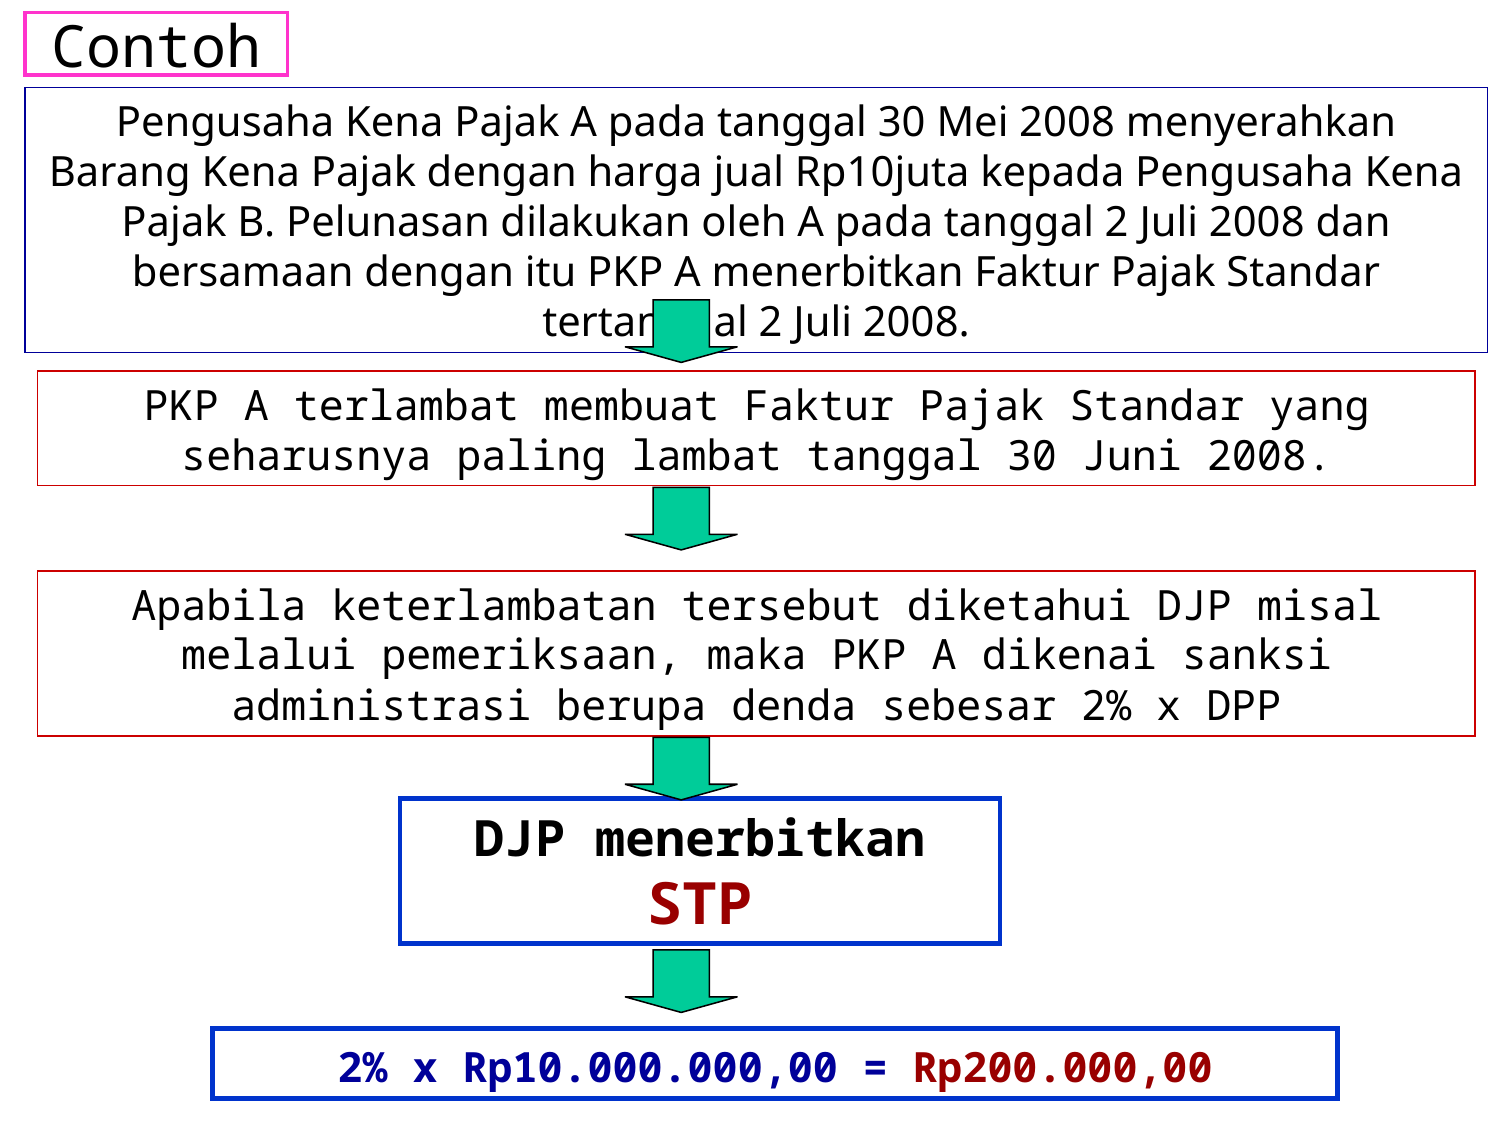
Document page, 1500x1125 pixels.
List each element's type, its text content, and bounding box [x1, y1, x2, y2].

text_box Apabila keterlambatan tersebut diketahui DJP misal melalui pemeriksaan, maka PKP A dikenai sanksi administrasi berupa denda sebesar 2% x DPP [37, 570, 1475, 736]
text_box [624, 487, 738, 550]
text_box [624, 299, 738, 363]
text_box 2% x Rp10.000.000,00 = Rp200.000,00 [212, 1028, 1338, 1099]
text_box [624, 737, 738, 800]
text_box Pengusaha Kena Pajak A pada tanggal 30 Mei 2008 menyerahkan Barang Kena Pajak dengan harga jual Rp10juta kepada Pengusaha Kena Pajak B. Pelunasan dilakukan oleh A pada tanggal 2 Juli 2008 dan bersamaan dengan itu PKP A menerbitkan Faktur Pajak Standar tertanggal 2 Juli 2008. [24, 87, 1488, 353]
text_box [624, 949, 738, 1013]
text_box DJP menerbitkan STP [399, 798, 1000, 944]
title Contoh [24, 12, 288, 76]
text_box PKP A terlambat membuat Faktur Pajak Standar yang seharusnya paling lambat tanggal 30 Juni 2008. [37, 370, 1475, 486]
